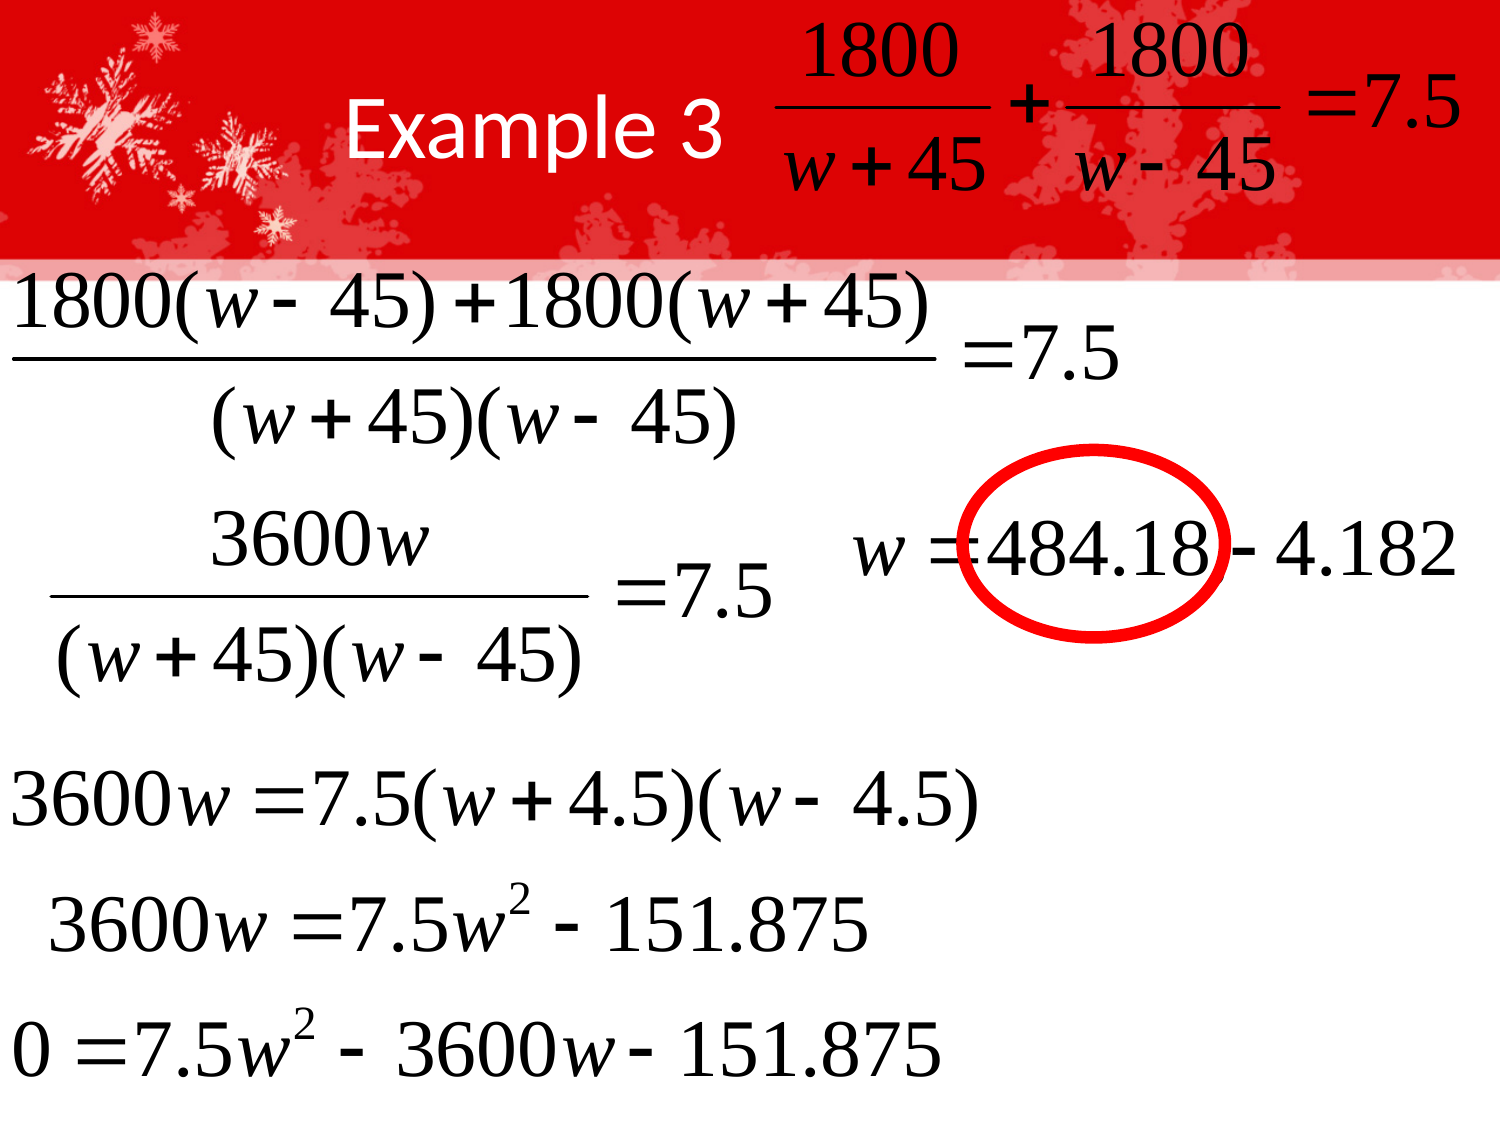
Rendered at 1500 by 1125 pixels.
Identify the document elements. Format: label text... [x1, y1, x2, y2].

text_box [37, 862, 884, 972]
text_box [0, 249, 1132, 476]
text_box [976, 452, 1211, 498]
title Example 3 [327, 44, 757, 200]
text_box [37, 487, 788, 713]
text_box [837, 499, 1472, 610]
picture [0, 0, 1500, 1125]
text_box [0, 987, 955, 1097]
text_box [1009, 618, 1179, 640]
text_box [0, 749, 996, 860]
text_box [762, 0, 1476, 209]
